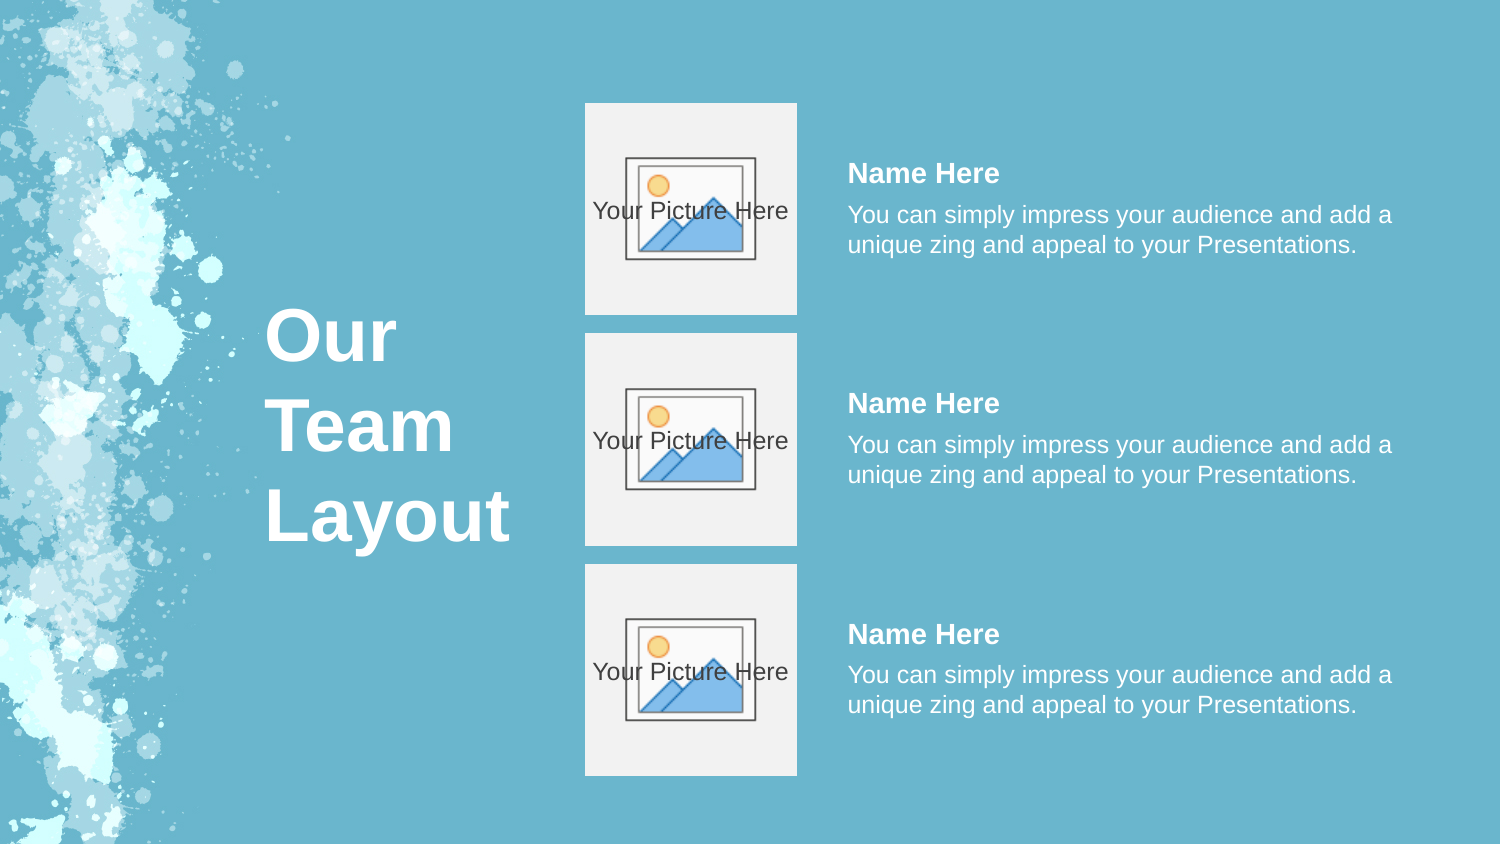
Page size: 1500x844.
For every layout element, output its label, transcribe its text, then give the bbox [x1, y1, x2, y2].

text_box Our Team Layout [249, 270, 561, 574]
picture [0, 0, 1500, 844]
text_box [832, 612, 1436, 728]
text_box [832, 151, 1436, 268]
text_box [832, 381, 1436, 498]
